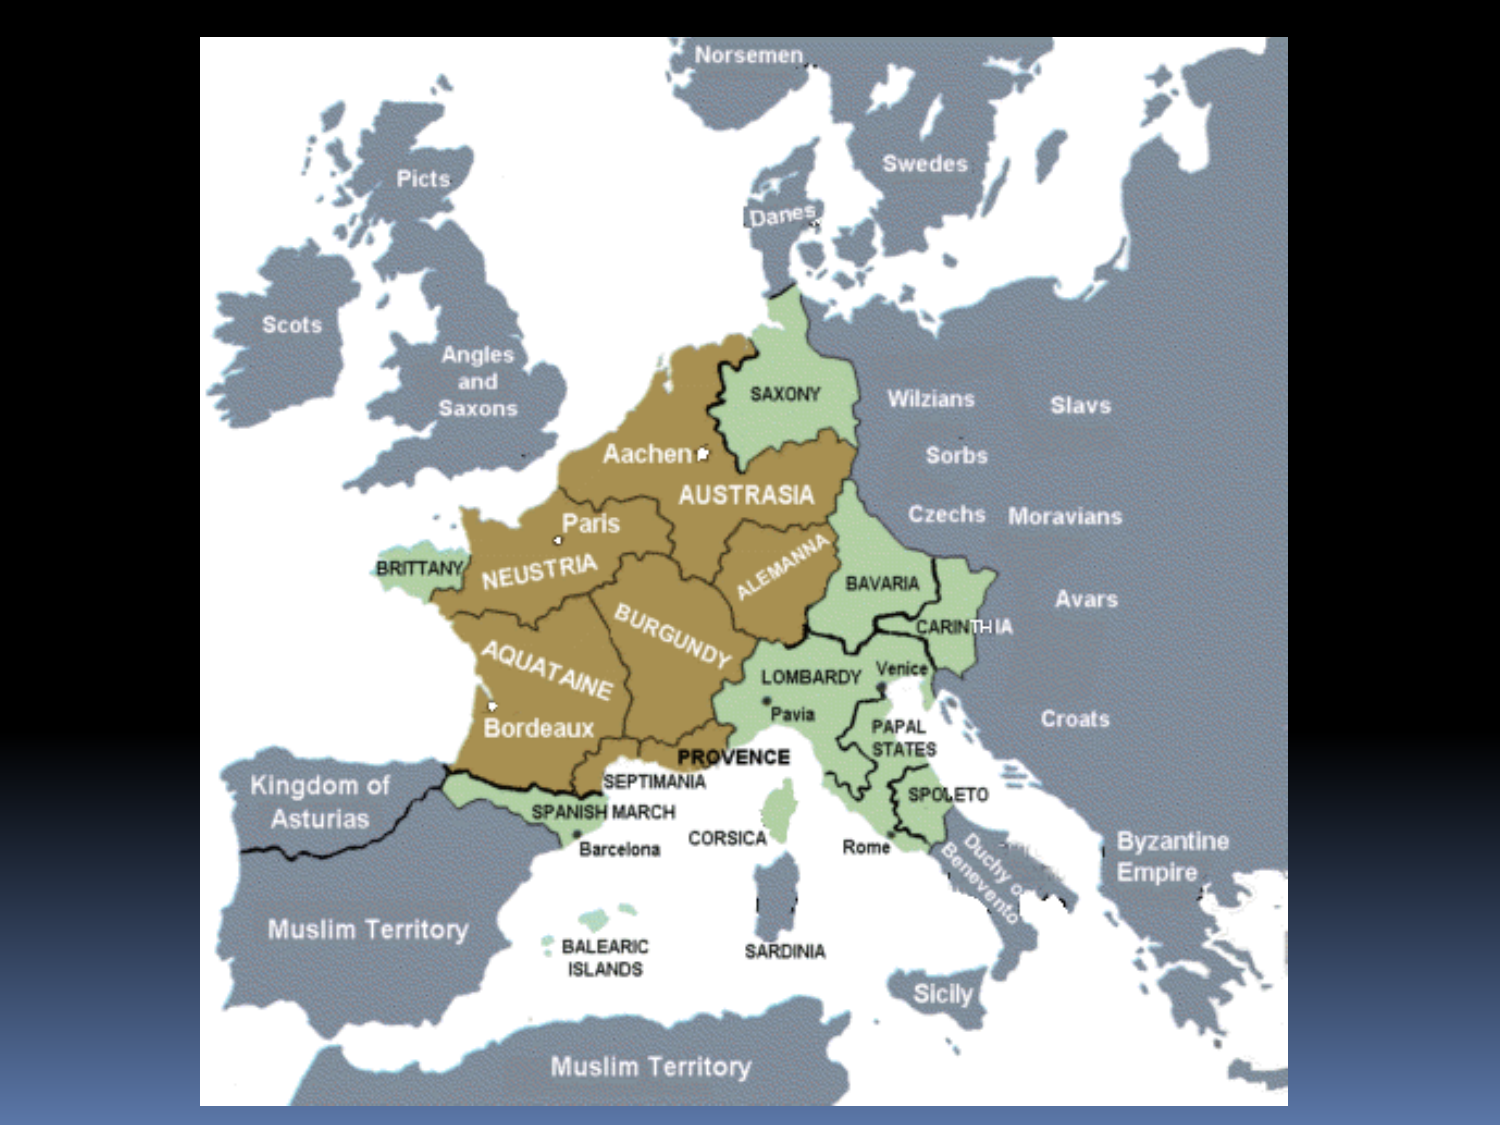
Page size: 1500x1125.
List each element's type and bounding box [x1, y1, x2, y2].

picture [199, 36, 1288, 1106]
